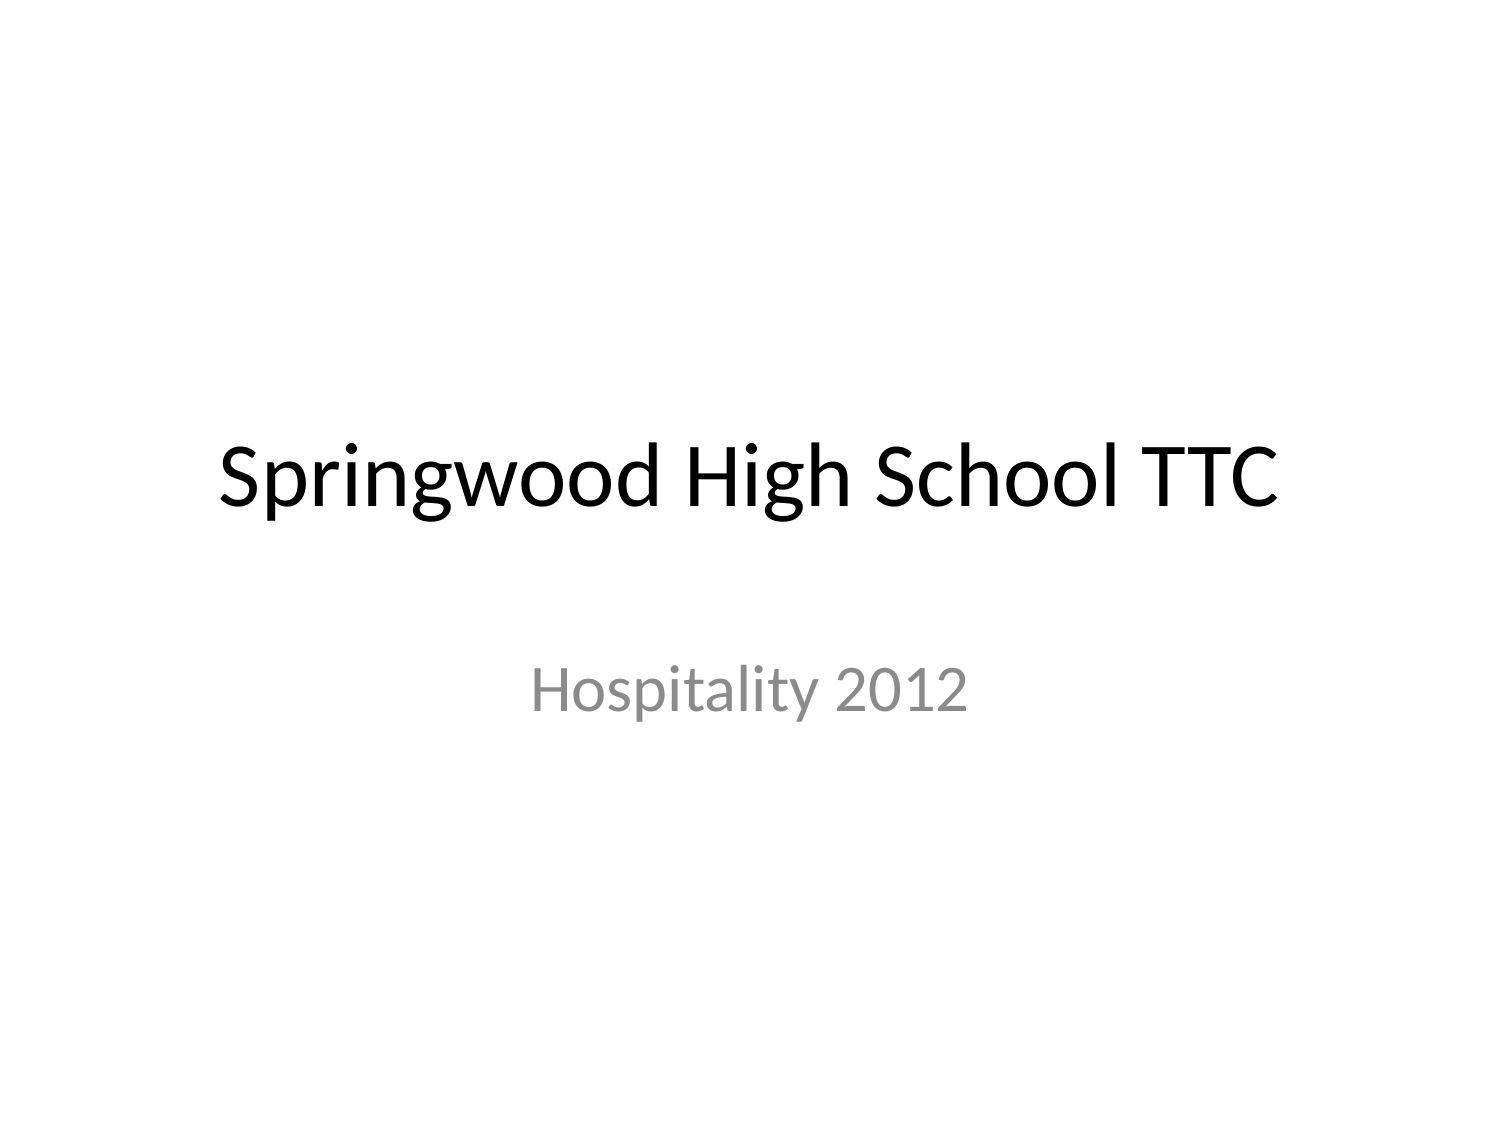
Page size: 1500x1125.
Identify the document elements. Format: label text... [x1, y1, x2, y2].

title Springwood High School TTC [112, 349, 1388, 591]
subtitle Hospitality 2012 [225, 637, 1275, 925]
